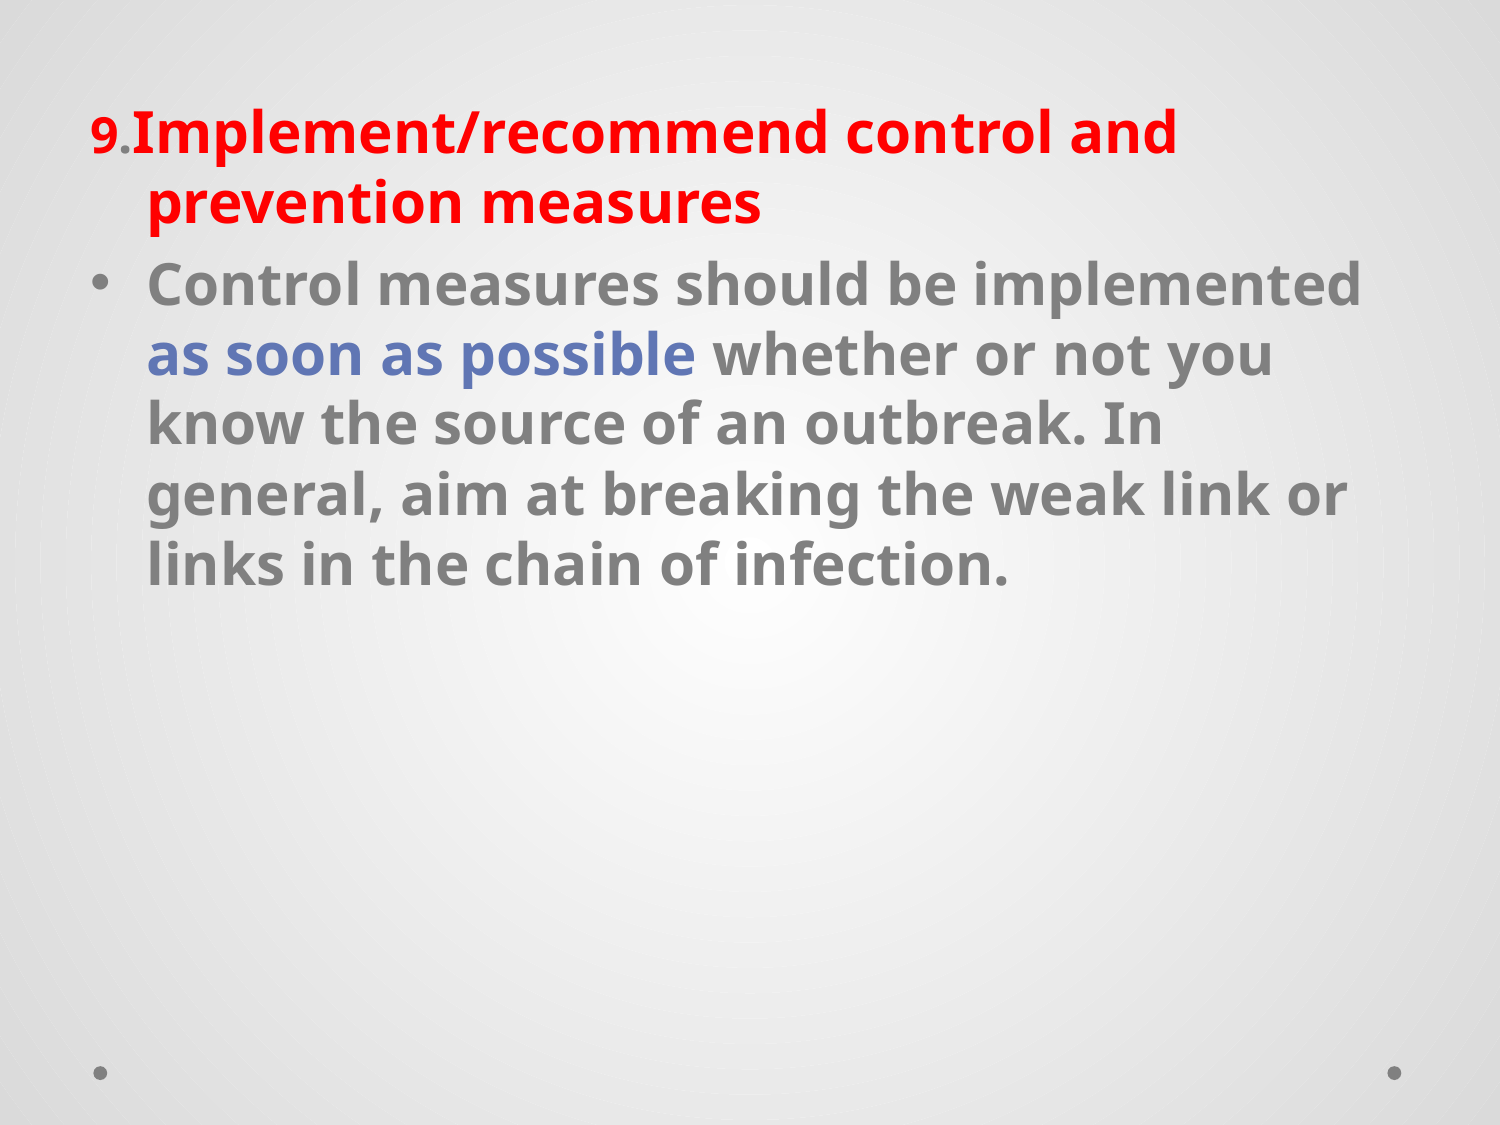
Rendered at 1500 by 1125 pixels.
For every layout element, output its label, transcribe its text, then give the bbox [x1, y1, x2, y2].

list 9.Implement/recommend control and prevention measures Control measures should be implemented as soon as possible whether or not you know the source of an outbreak. In general, aim at breaking the weak link or links in the chain of infection. [75, 87, 1425, 1005]
